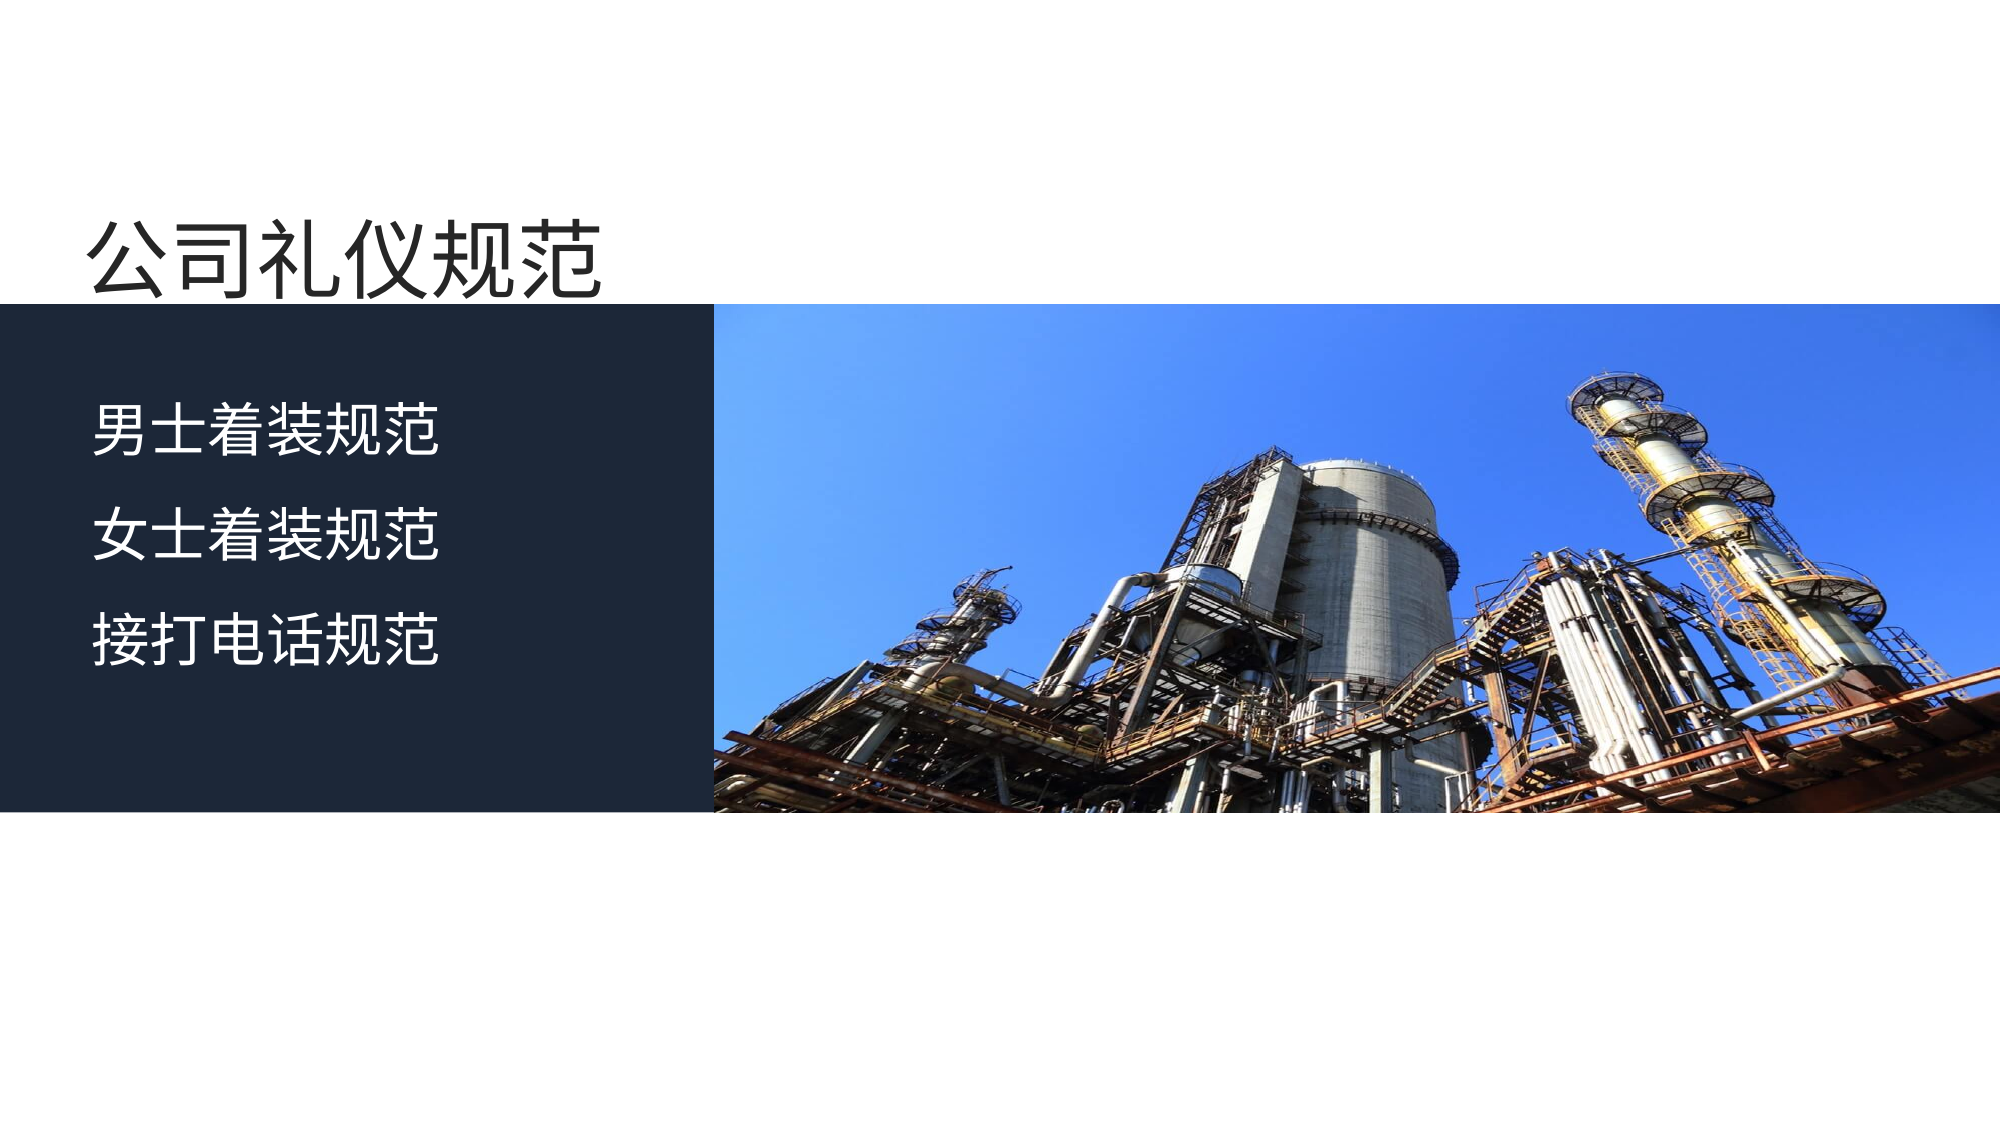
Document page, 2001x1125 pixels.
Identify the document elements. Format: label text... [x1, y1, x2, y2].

text_box 男士着装规范 女士着装规范 接打电话规范 [76, 350, 532, 680]
text_box [715, 303, 2000, 813]
text_box [0, 303, 715, 813]
text_box 公司礼仪规范 [68, 130, 714, 326]
